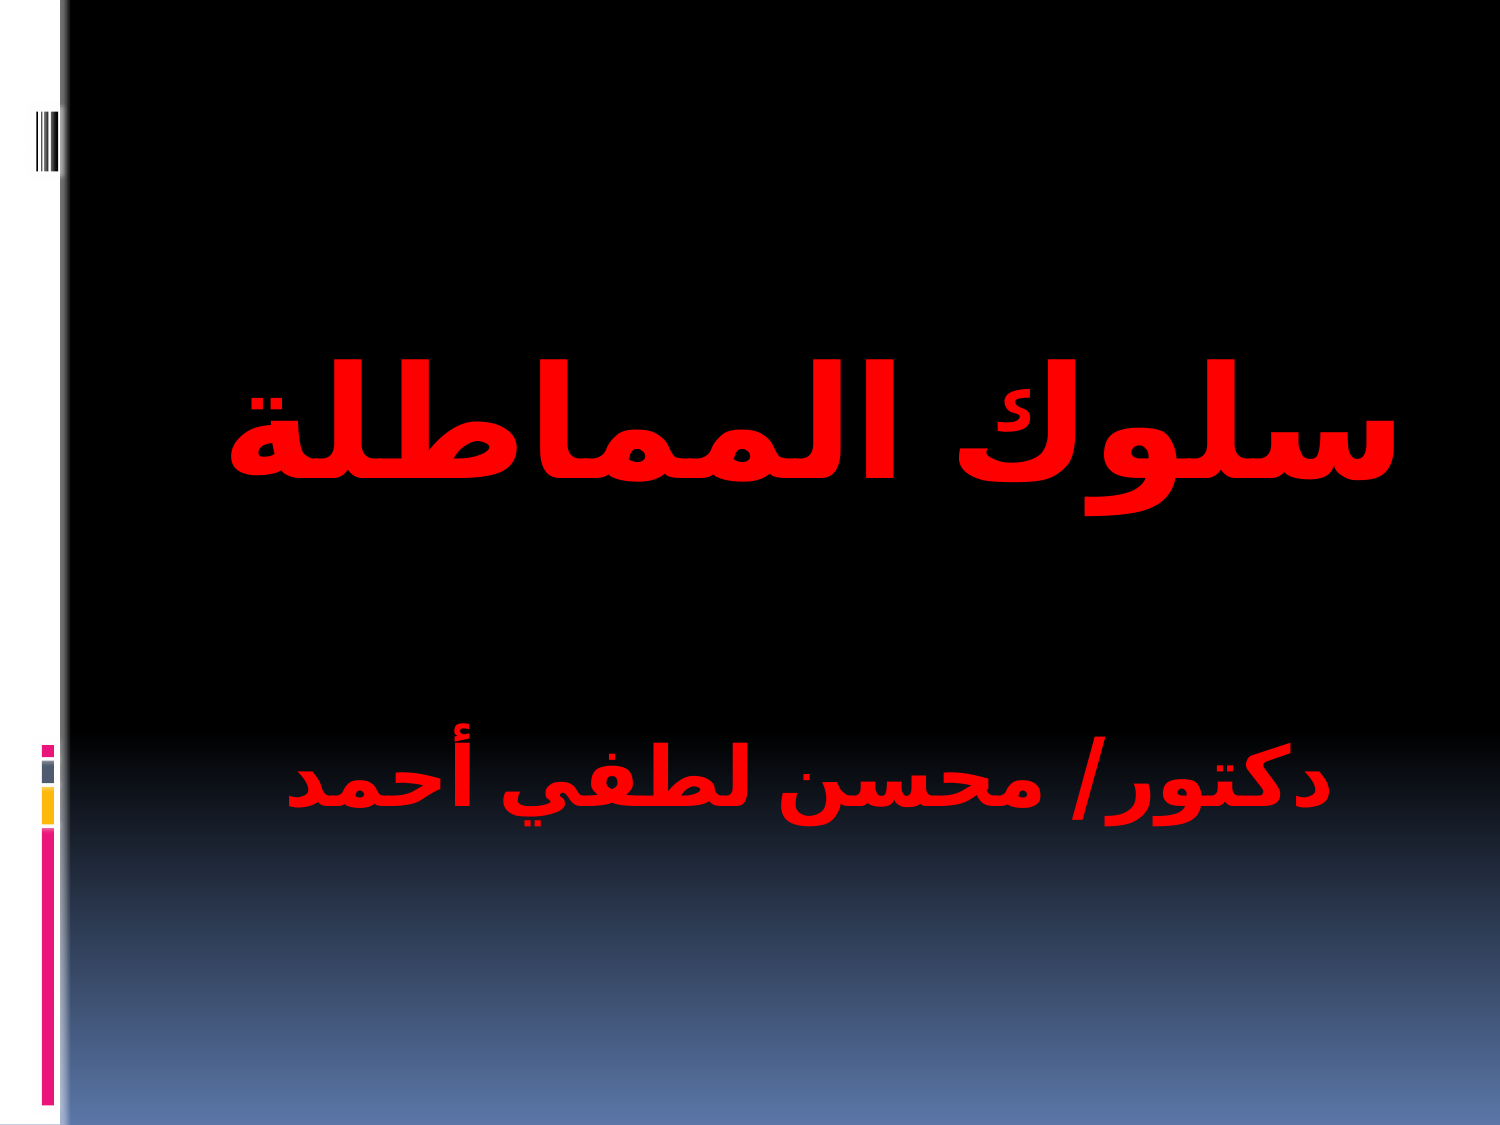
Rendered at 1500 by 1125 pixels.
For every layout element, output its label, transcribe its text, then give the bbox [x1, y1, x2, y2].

title سلوك المماطلة [147, 314, 1423, 639]
text_box دكتور/ محسن لطفي أحمد [171, 715, 1447, 866]
